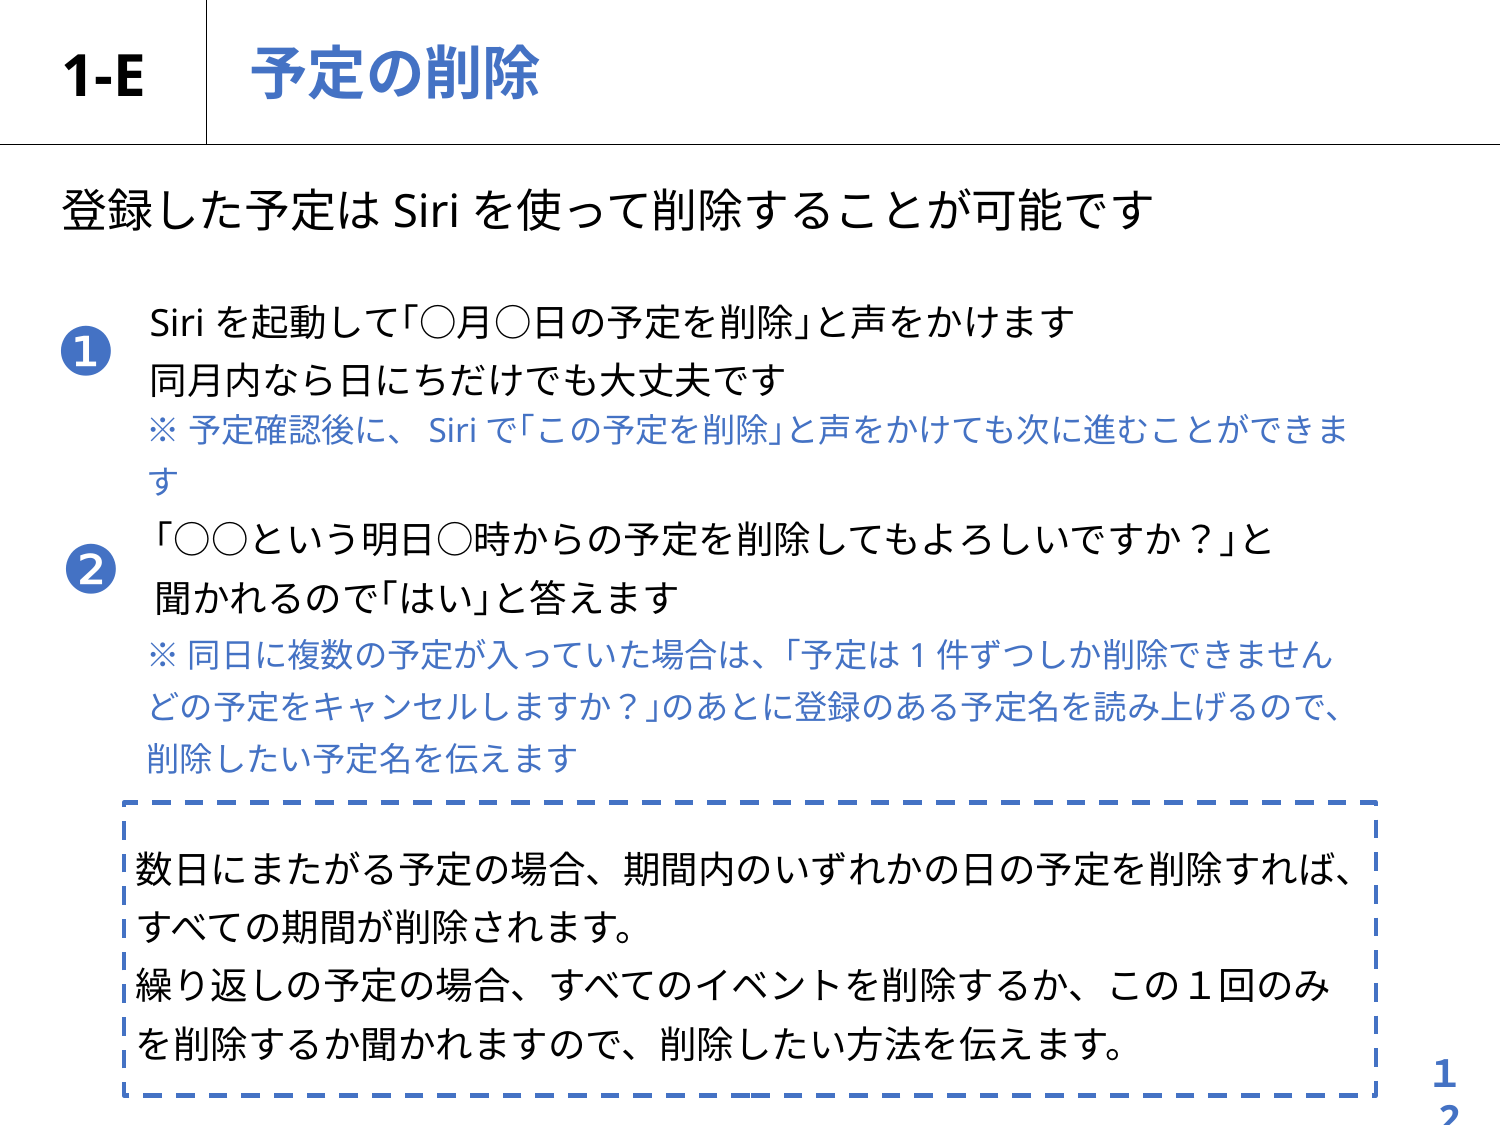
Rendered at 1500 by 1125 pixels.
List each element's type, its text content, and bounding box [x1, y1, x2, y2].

title 1-E [0, 0, 207, 147]
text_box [41, 277, 1459, 402]
text_box 登録した予定はSiriを使って削除することが可能です [46, 180, 1422, 274]
text_box 予定の削除 [230, 24, 1459, 119]
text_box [46, 495, 1464, 620]
text_box １2 [1402, 1065, 1497, 1125]
text_box ※予定確認後に、Siriで｢この予定を削除｣と声をかけても次に進むことができます [131, 402, 1366, 495]
text_box 数日にまたがる予定の場合、期間内のいずれかの日の予定を削除すれば、すべての期間が削除されます。 繰り返しの予定の場合、すべてのイベントを削除するか、この１回のみを削除するか聞かれますので、削除したい方法を伝えます。 [123, 802, 1376, 1096]
text_box ※同日に複数の予定が入っていた場合は、｢予定は1件ずつしか削除できません どの予定をキャンセルしますか？｣のあとに登録のある予定名を読み上げるので、 削除したい予定名を伝えます [131, 615, 1497, 786]
